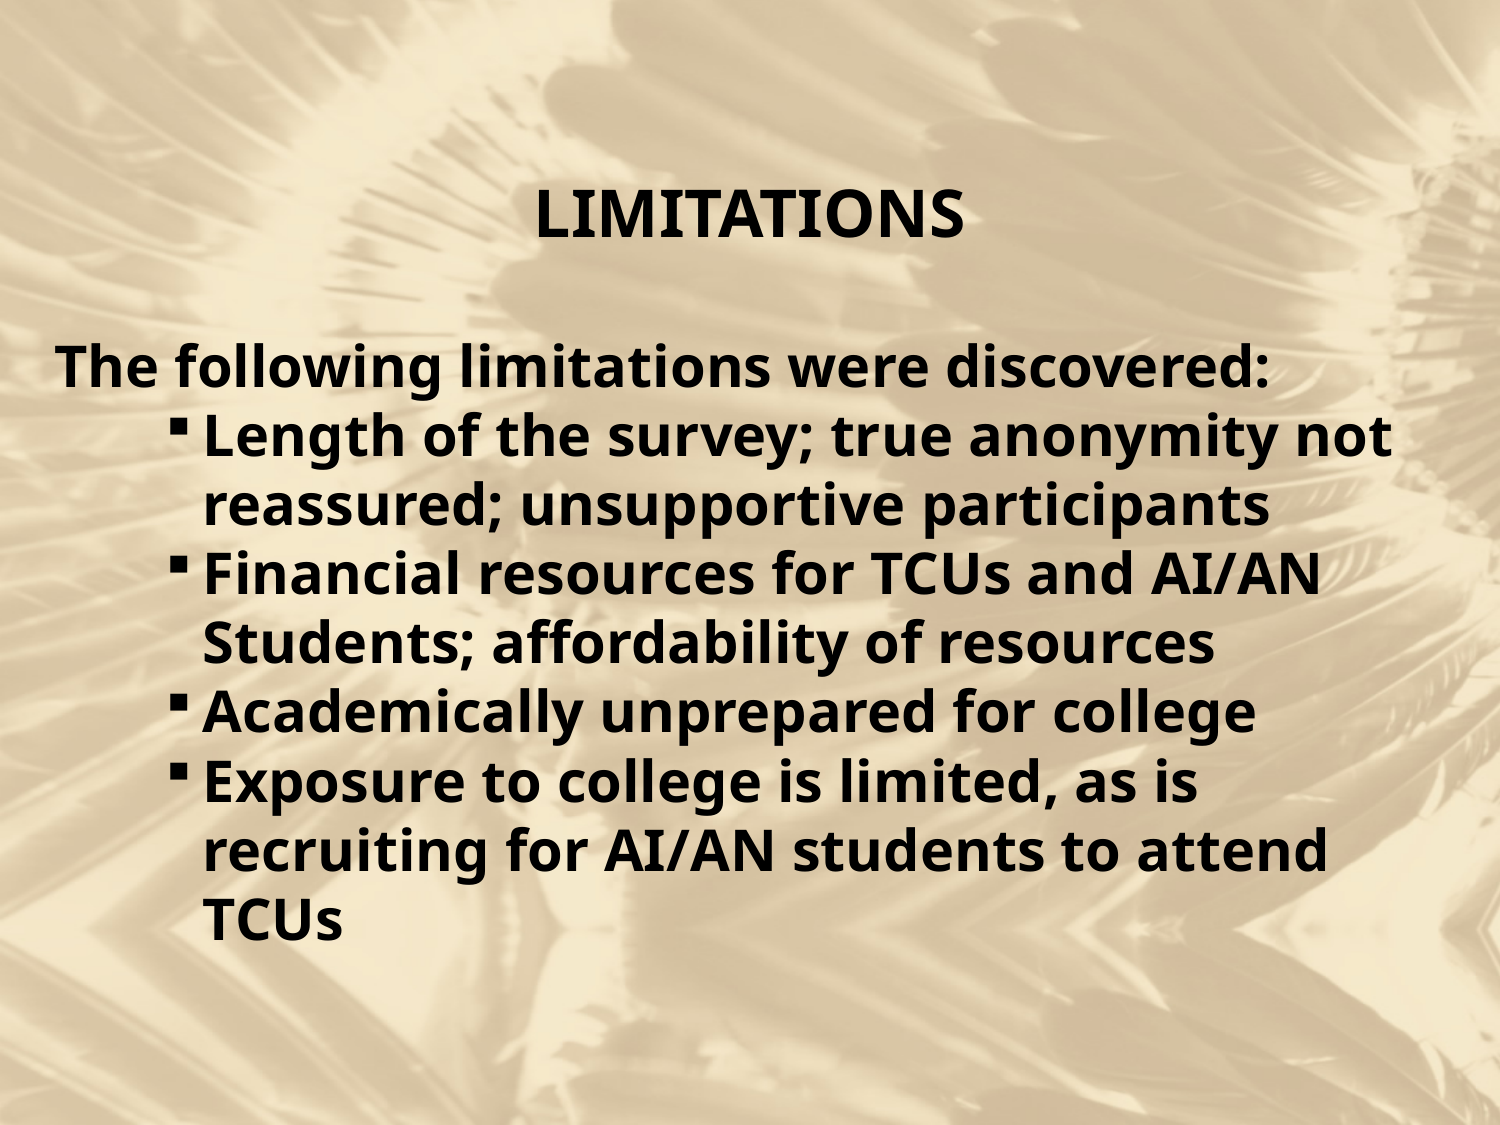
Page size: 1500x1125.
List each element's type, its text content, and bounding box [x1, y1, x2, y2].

list LIMITATIONS The following limitations were discovered: Length of the survey; true anonymity not reassured; unsupportive participants Financial resources for TCUs and AI/AN Students; affordability of resources Academically unprepared for college Exposure to college is limited, as is recruiting for AI/AN students to attend TCUs [39, 163, 1461, 962]
picture [0, 0, 1500, 1125]
